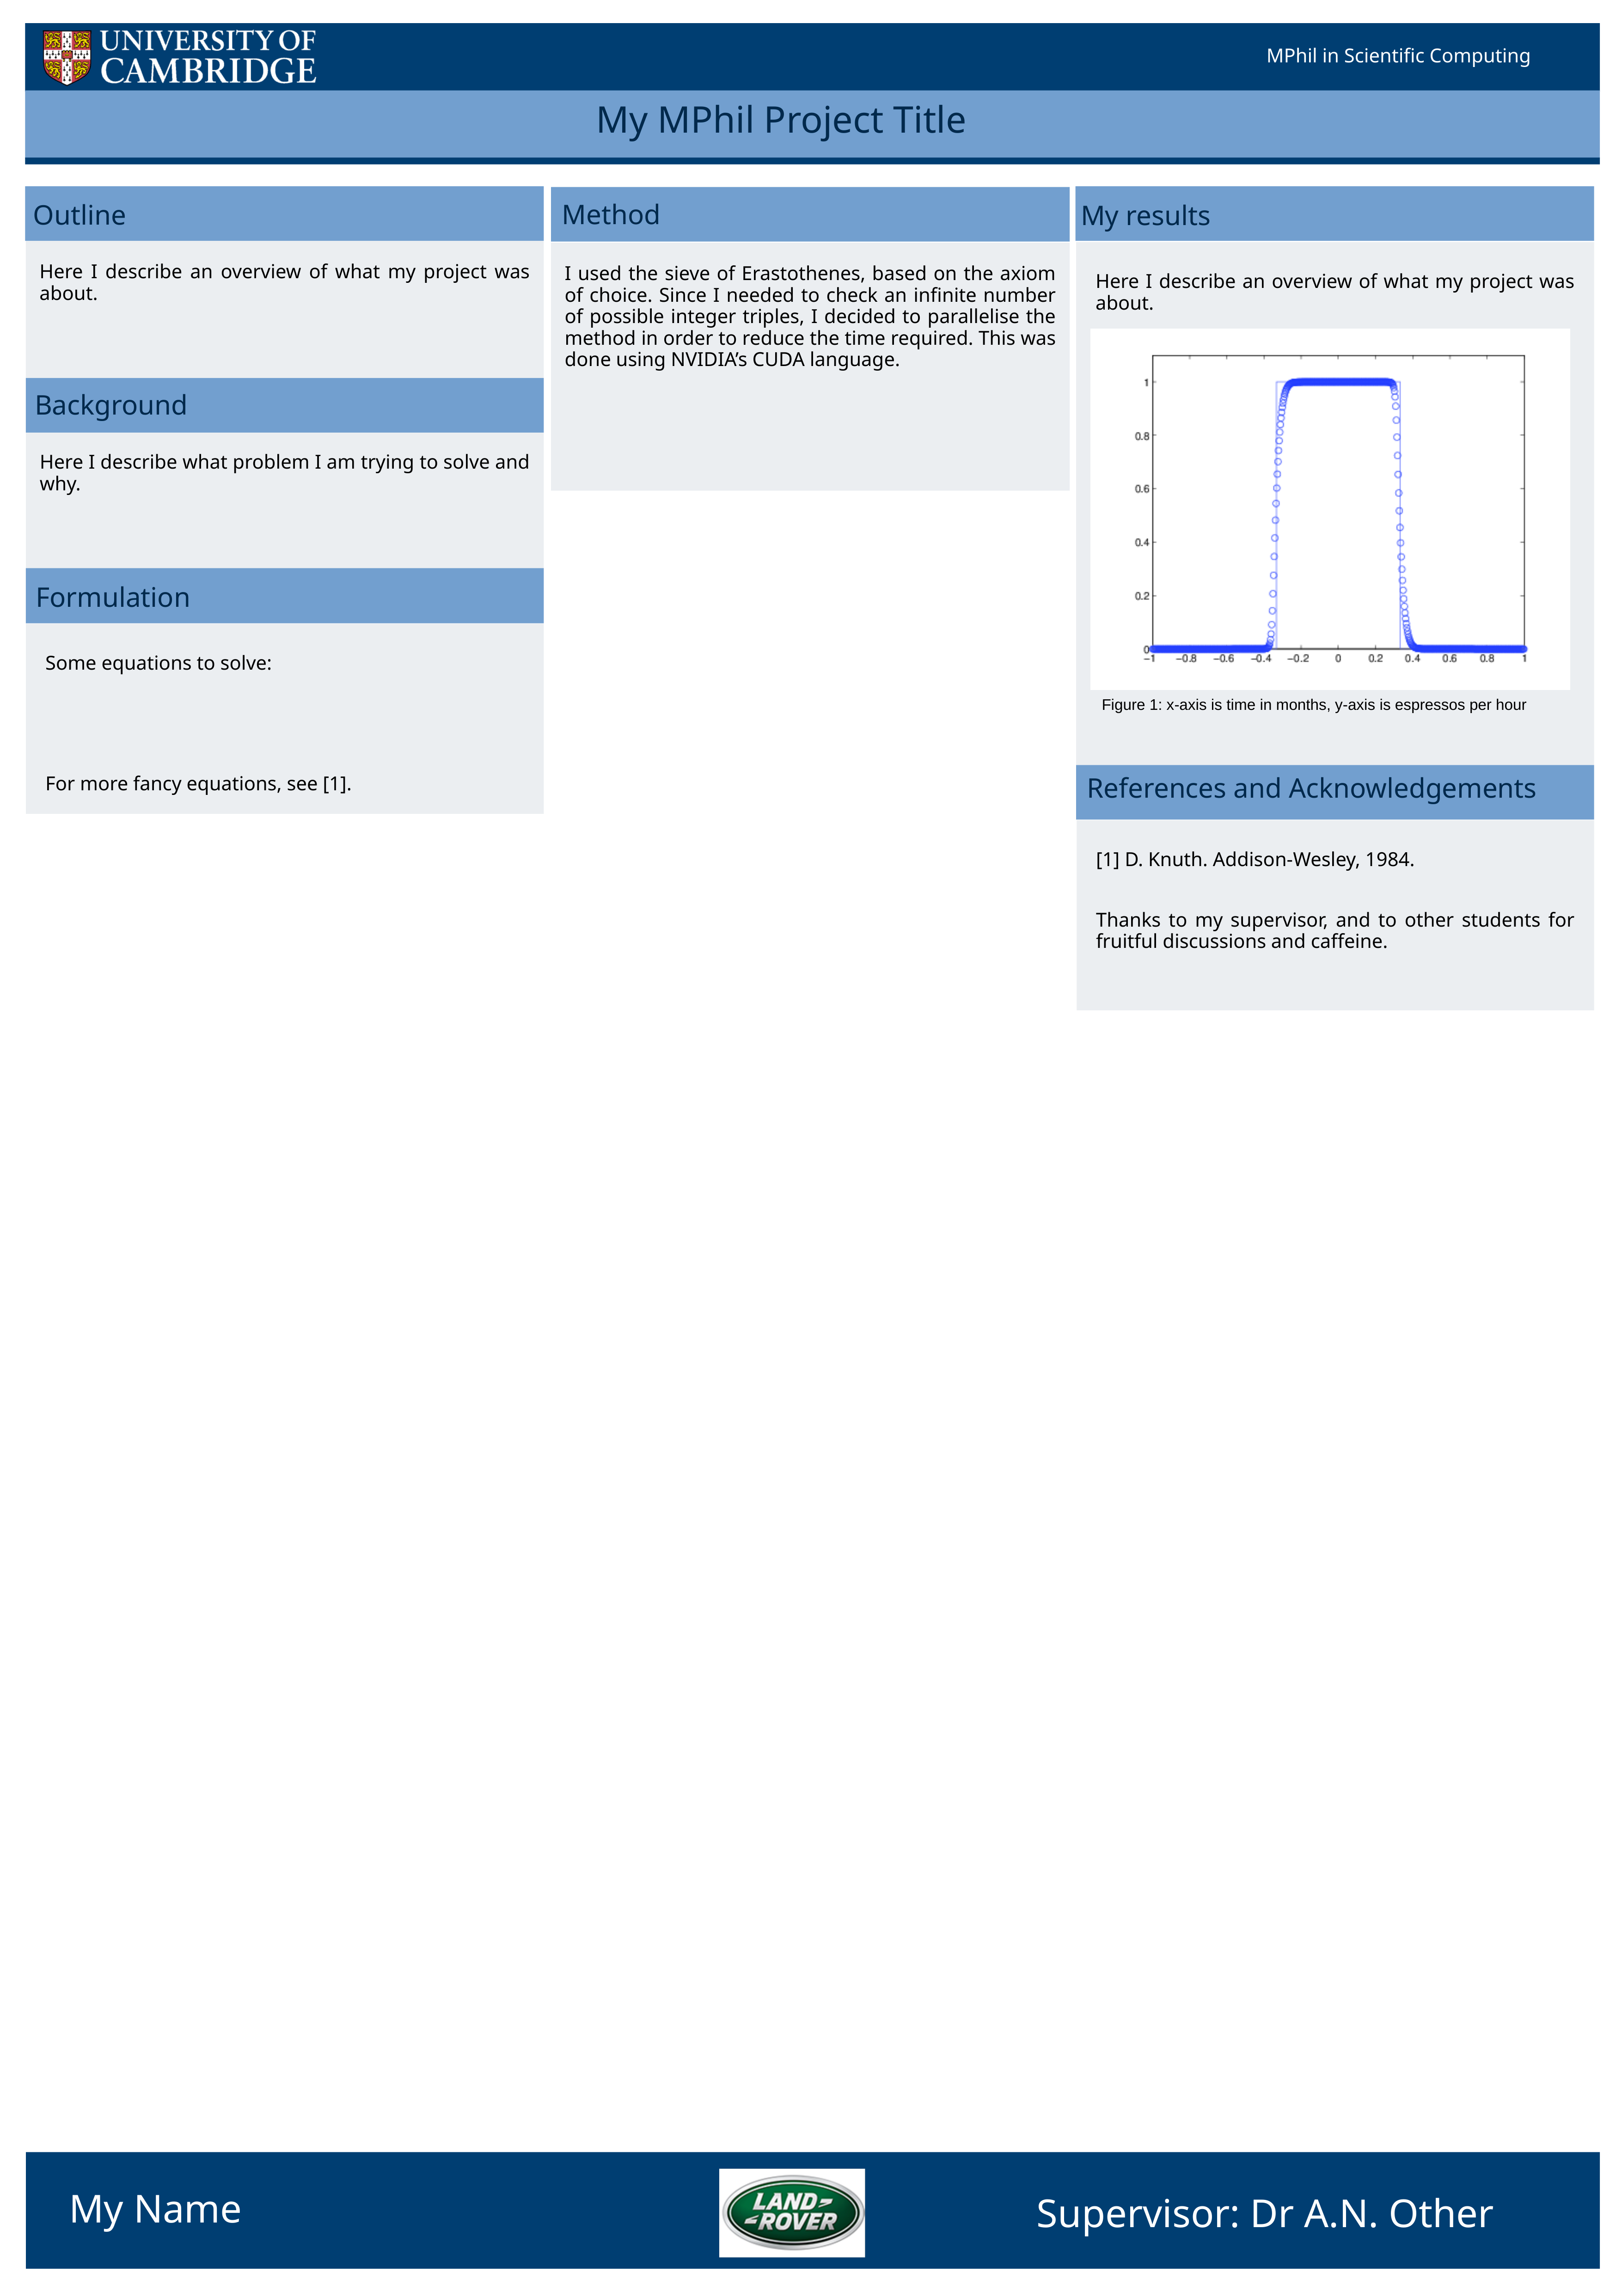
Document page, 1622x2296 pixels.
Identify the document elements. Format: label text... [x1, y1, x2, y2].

text_box Background [25, 376, 288, 432]
picture [1090, 329, 1570, 690]
text_box Supervisor: Dr A.N. Other [1027, 2185, 1564, 2241]
text_box Method [552, 186, 815, 241]
text_box [1075, 186, 1594, 241]
text_box Here I describe an overview of what my project was about. [1076, 242, 1594, 765]
text_box [25, 157, 1600, 165]
picture [41, 27, 321, 88]
text_box [25, 23, 1600, 90]
text_box [25, 568, 544, 623]
text_box I used the sieve of Erastothenes, based on the axiom of choice. Since I needed to check an infinite number of possible integer triples, I decided to parallelise the method in order to reduce the time required. This was done using NVIDIA’s CUDA language. [551, 243, 1070, 491]
text_box [25, 378, 544, 433]
text_box Here I describe an overview of what my project was about. [25, 241, 544, 378]
text_box [286, 186, 544, 241]
text_box Formulation [26, 568, 373, 623]
picture [719, 2168, 866, 2259]
text_box [26, 2152, 1600, 2269]
text_box [551, 187, 1070, 242]
text_box Outline [23, 186, 286, 242]
text_box Here I describe what problem I am trying to solve and why. [26, 433, 544, 568]
text_box References and Acknowledgements [1077, 765, 1585, 804]
text_box [25, 90, 1600, 157]
text_box [1] D. Knuth. Addison-Wesley, 1984. Thanks to my supervisor, and to other students for fruitful discussions and caffeine. [1077, 820, 1594, 1011]
text_box Figure 1: x-axis is time in months, y-axis is espressos per hour [1092, 691, 1578, 719]
text_box My MPhil Project Title [586, 91, 1043, 157]
text_box My Name [59, 2181, 461, 2234]
text_box [1076, 765, 1594, 820]
text_box MPhil in Scientific Computing [1256, 39, 1592, 76]
text_box My results [1071, 187, 1398, 242]
text_box My MPhil Project Title [586, 165, 1043, 169]
